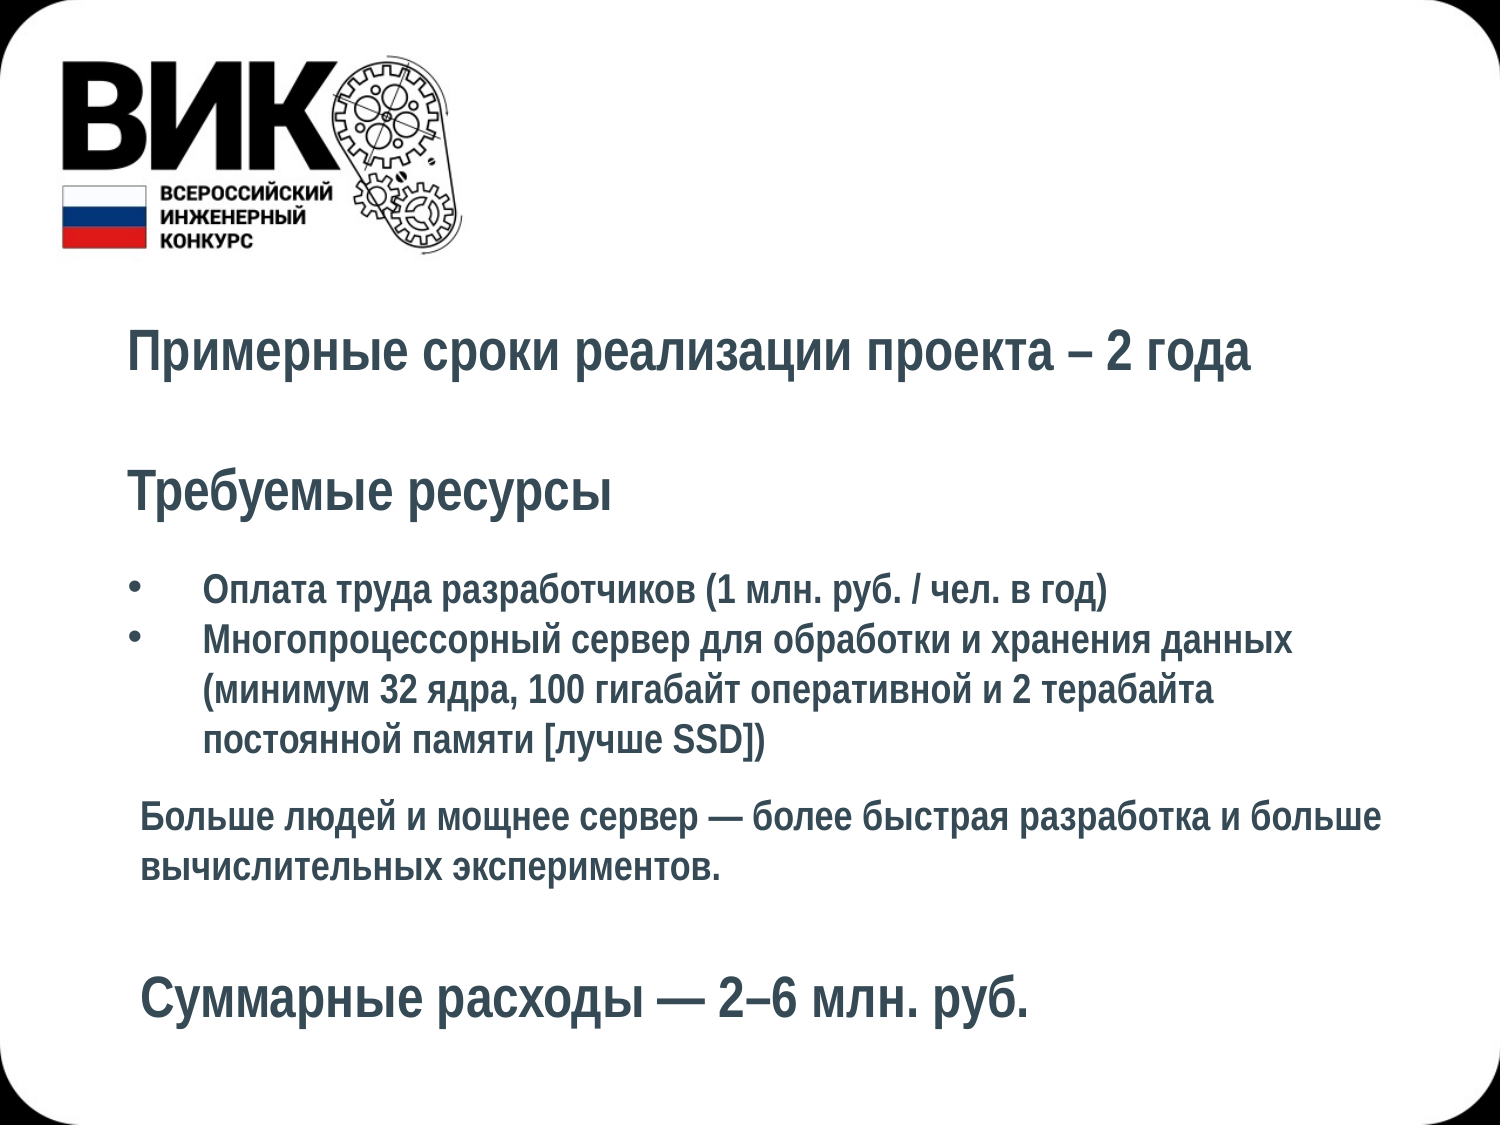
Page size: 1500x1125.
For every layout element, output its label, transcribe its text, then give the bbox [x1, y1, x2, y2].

title Примерные сроки реализации проекта – 2 года Требуемые ресурсы [112, 304, 1388, 529]
picture [0, 0, 1500, 1125]
text_box Оплата труда разработчиков (1 млн. руб. / чел. в год) Многопроцессорный сервер для обработки и хранения данных (минимум 32 ядра, 100 гигабайт оперативной и 2 терабайта постоянной памяти [лучше SSD]) [112, 554, 1413, 817]
text_box Больше людей и мощнее сервер — более быстрая разработка и больше вычислительных экспериментов. Суммарные расходы — 2–6 млн. руб. [124, 781, 1400, 1050]
